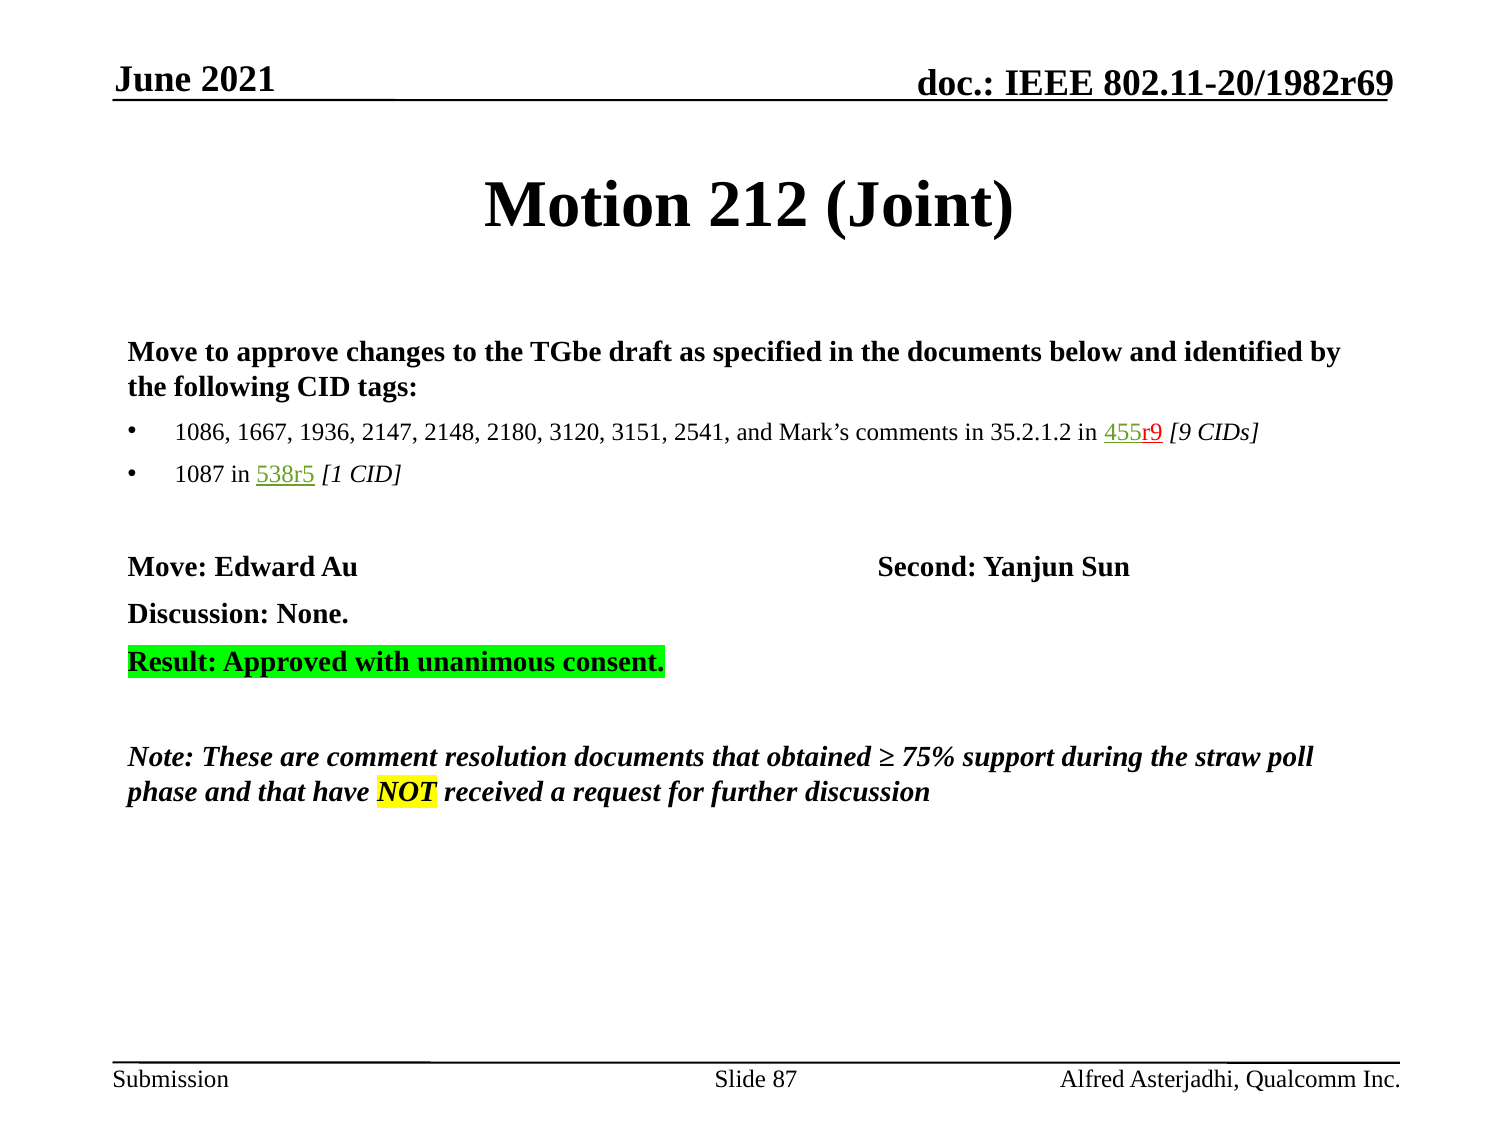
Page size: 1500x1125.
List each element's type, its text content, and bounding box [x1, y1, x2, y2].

title Motion 212 (Joint) [112, 112, 1388, 288]
footer Alfred Asterjadhi, Qualcomm Inc. [878, 1061, 1402, 1093]
list Move to approve changes to the TGbe draft as specified in the documents below and identified by the following CID tags: 1086, 1667, 1936, 2147, 2148, 2180, 3120, 3151, 2541, and Mark’s comments in 35.2.1.2 in 455r9 [9 CIDs] 1087 in 538r5 [1 CID] Move: Edward Au Second: Yanjun Sun Discussion: None. Result: Approved with unanimous consent. Note: These are comment resolution documents that obtained ≥ 75% support during the straw poll phase and that have NOT received a request for further discussion [112, 324, 1388, 1063]
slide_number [114, 54, 423, 100]
slide_number Slide 87 [712, 1061, 800, 1123]
